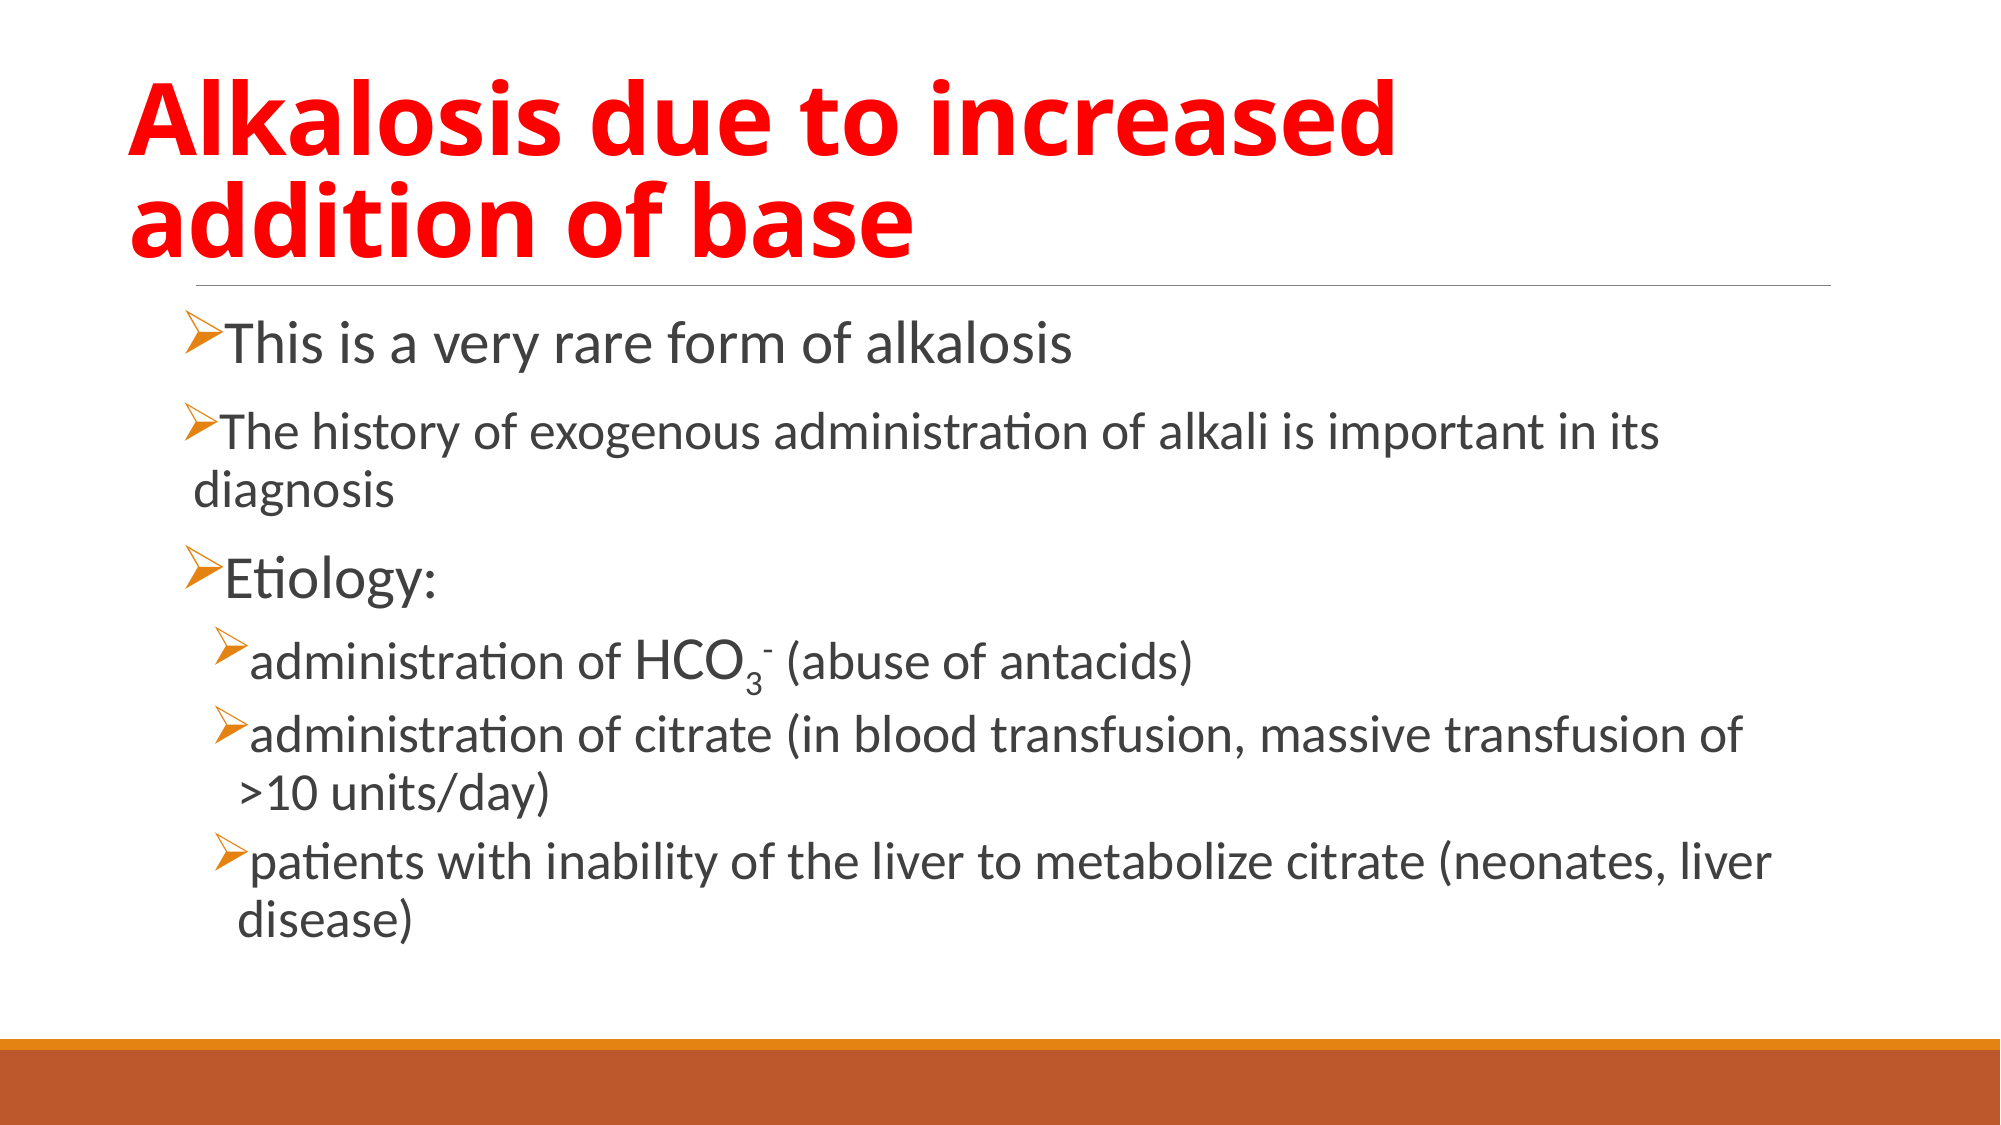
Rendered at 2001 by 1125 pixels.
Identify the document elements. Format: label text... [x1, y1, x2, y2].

list This is a very rare form of alkalosis The history of exogenous administration of alkali is important in its diagnosis Etiology: administration of HCO3- (abuse of antacids) administration of citrate (in blood transfusion, massive transfusion of >10 units/day) patients with inability of the liver to metabolize citrate (neonates, liver disease) [180, 302, 1830, 963]
title Alkalosis due to increased addition of base [113, 47, 1830, 285]
